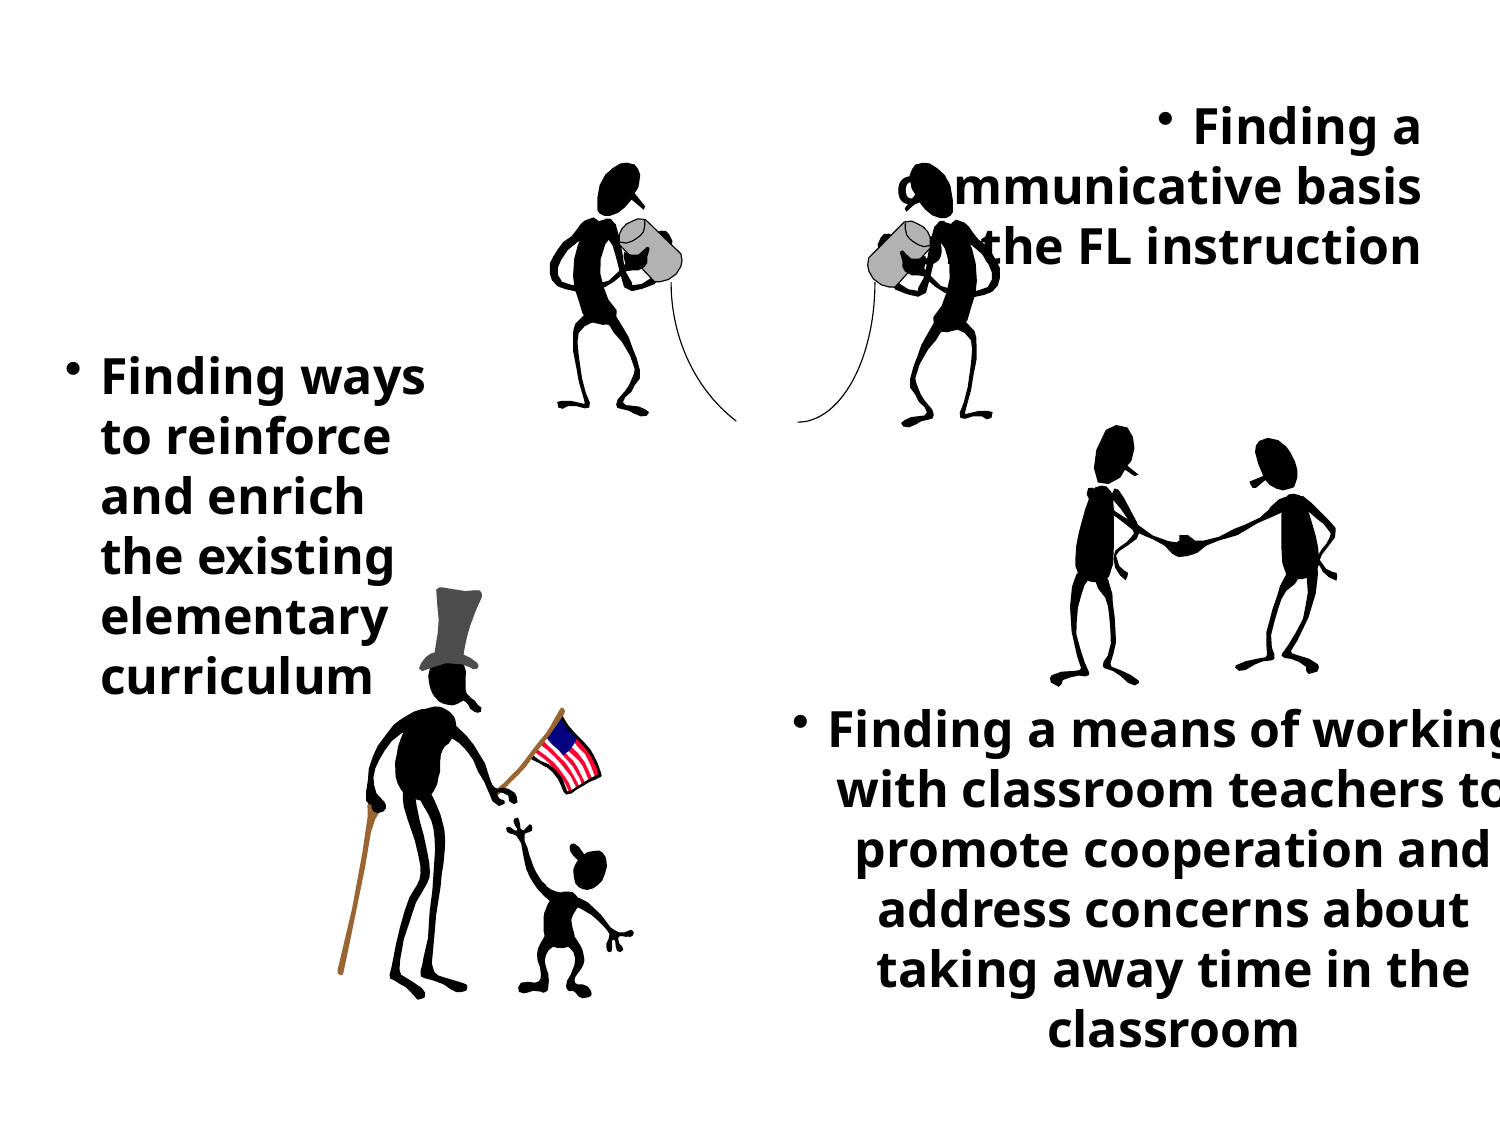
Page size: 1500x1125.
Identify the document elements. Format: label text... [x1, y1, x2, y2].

text_box Finding a communicative basis for the FL instruction [774, 87, 1438, 283]
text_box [1049, 424, 1338, 688]
text_box Finding a means of working with classroom teachers to promote cooperation and address concerns about taking away time in the classroom [774, 690, 1500, 1066]
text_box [337, 587, 635, 1001]
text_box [549, 162, 1001, 428]
text_box Finding ways to reinforce and enrich the existing elementary curriculum [50, 337, 475, 713]
